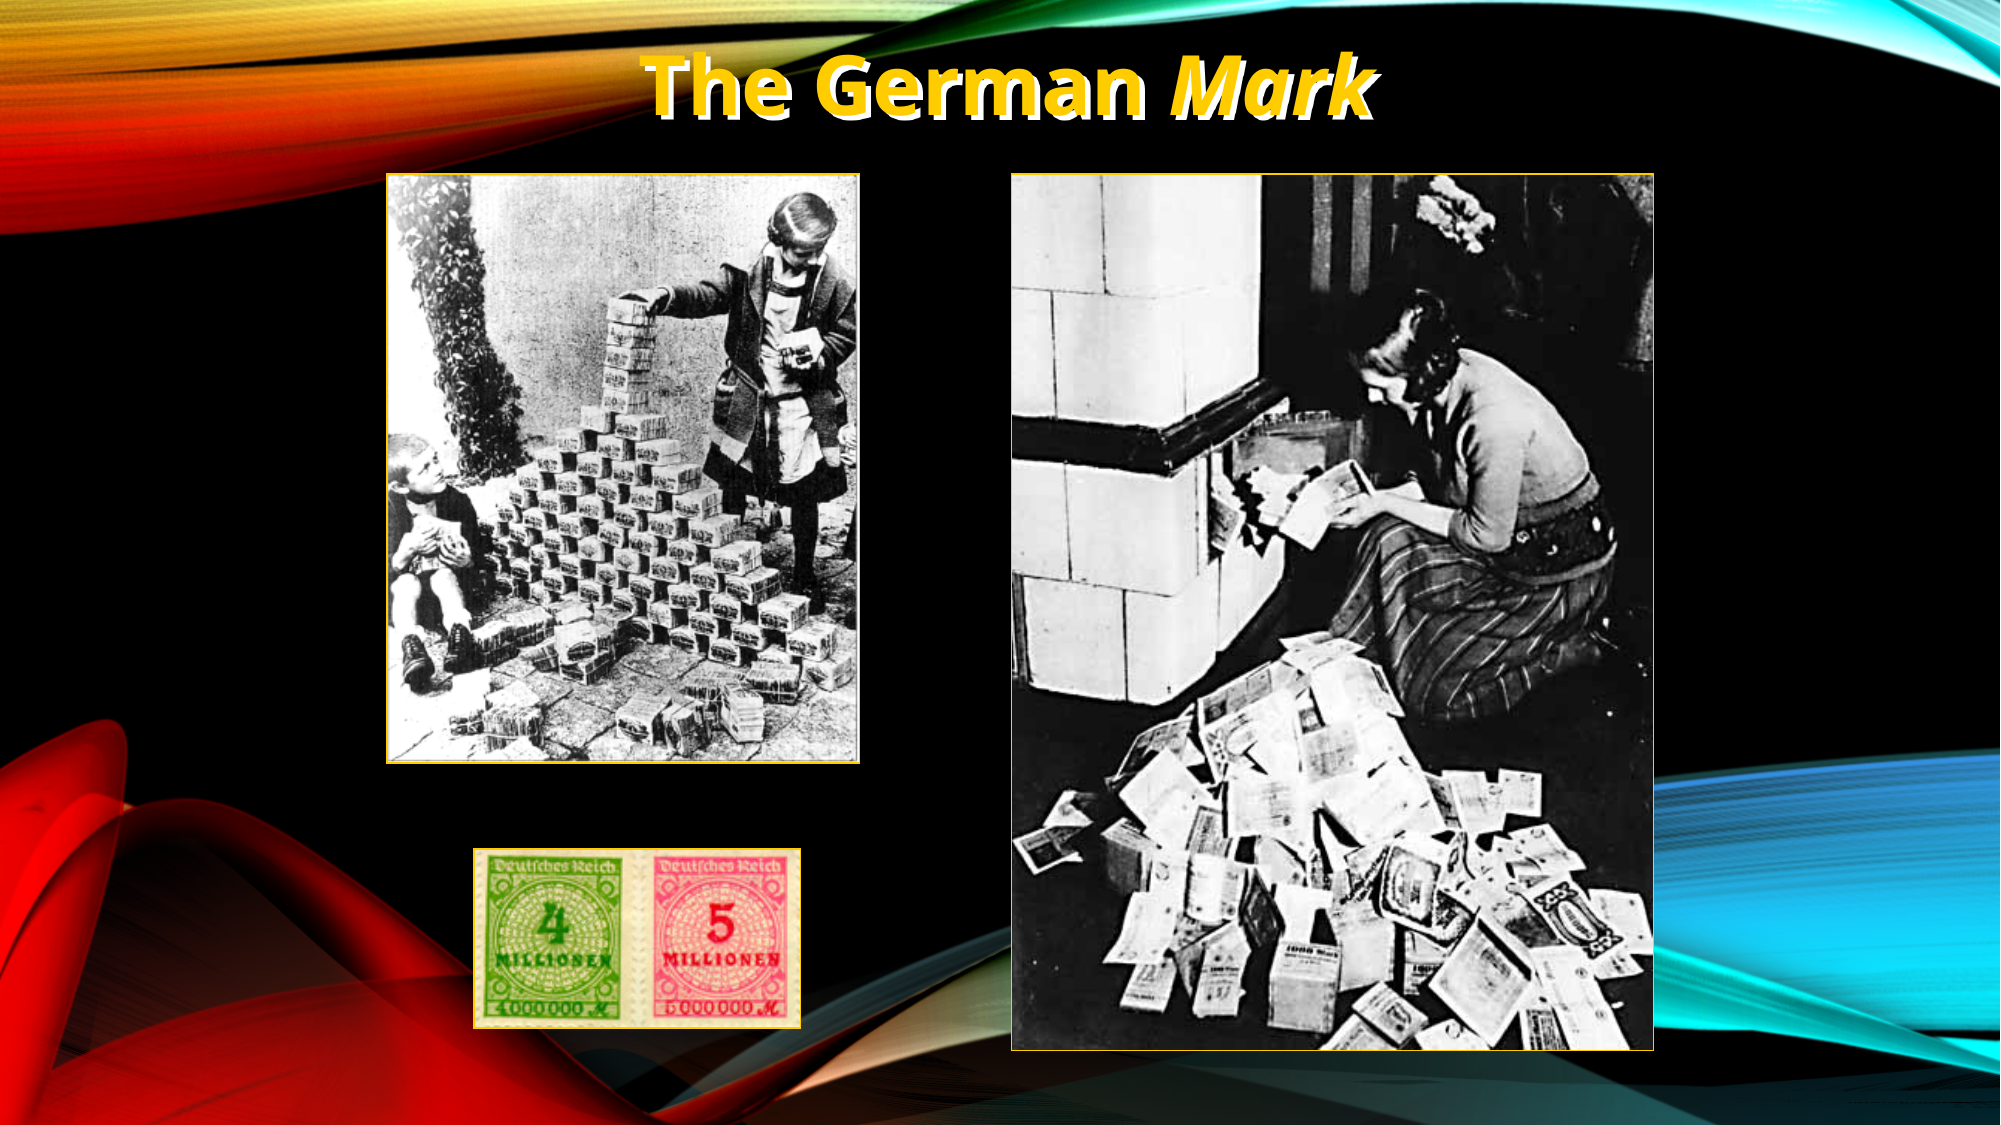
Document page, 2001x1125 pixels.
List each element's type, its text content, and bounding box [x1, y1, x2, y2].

text_box The German Mark [299, 24, 1713, 140]
picture [0, 0, 2000, 1125]
